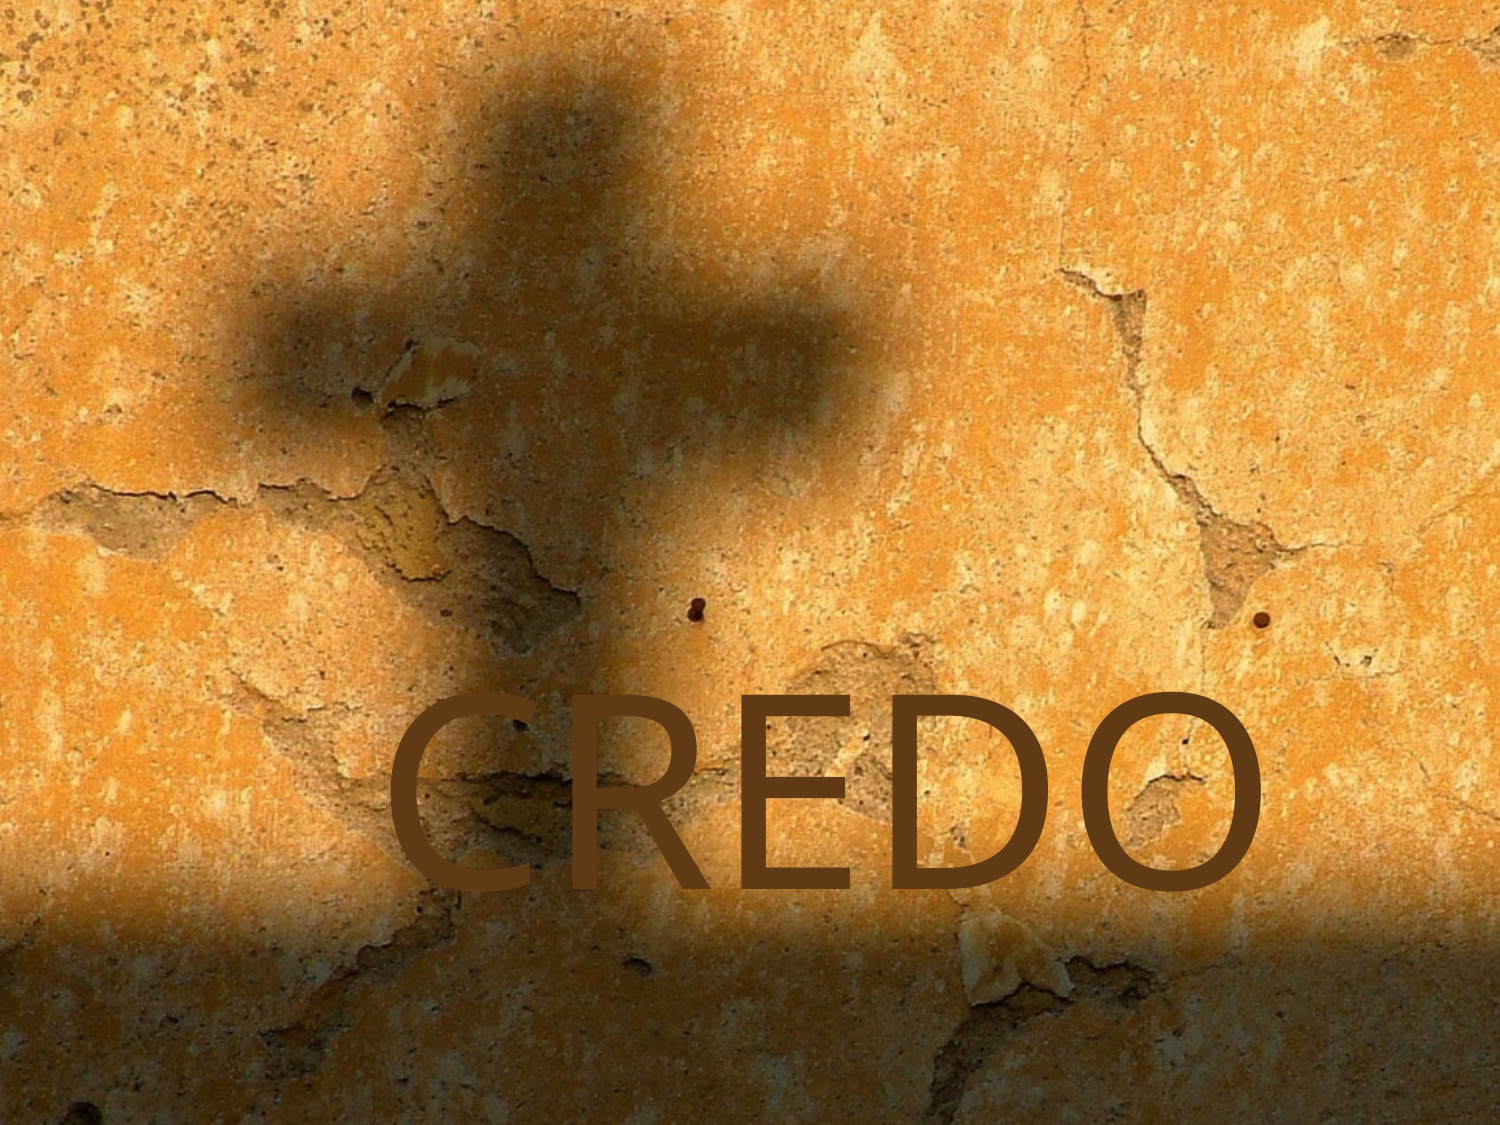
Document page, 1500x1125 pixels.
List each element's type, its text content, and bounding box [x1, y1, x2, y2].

picture [0, 0, 1500, 1125]
title CREDO [359, 609, 1500, 958]
